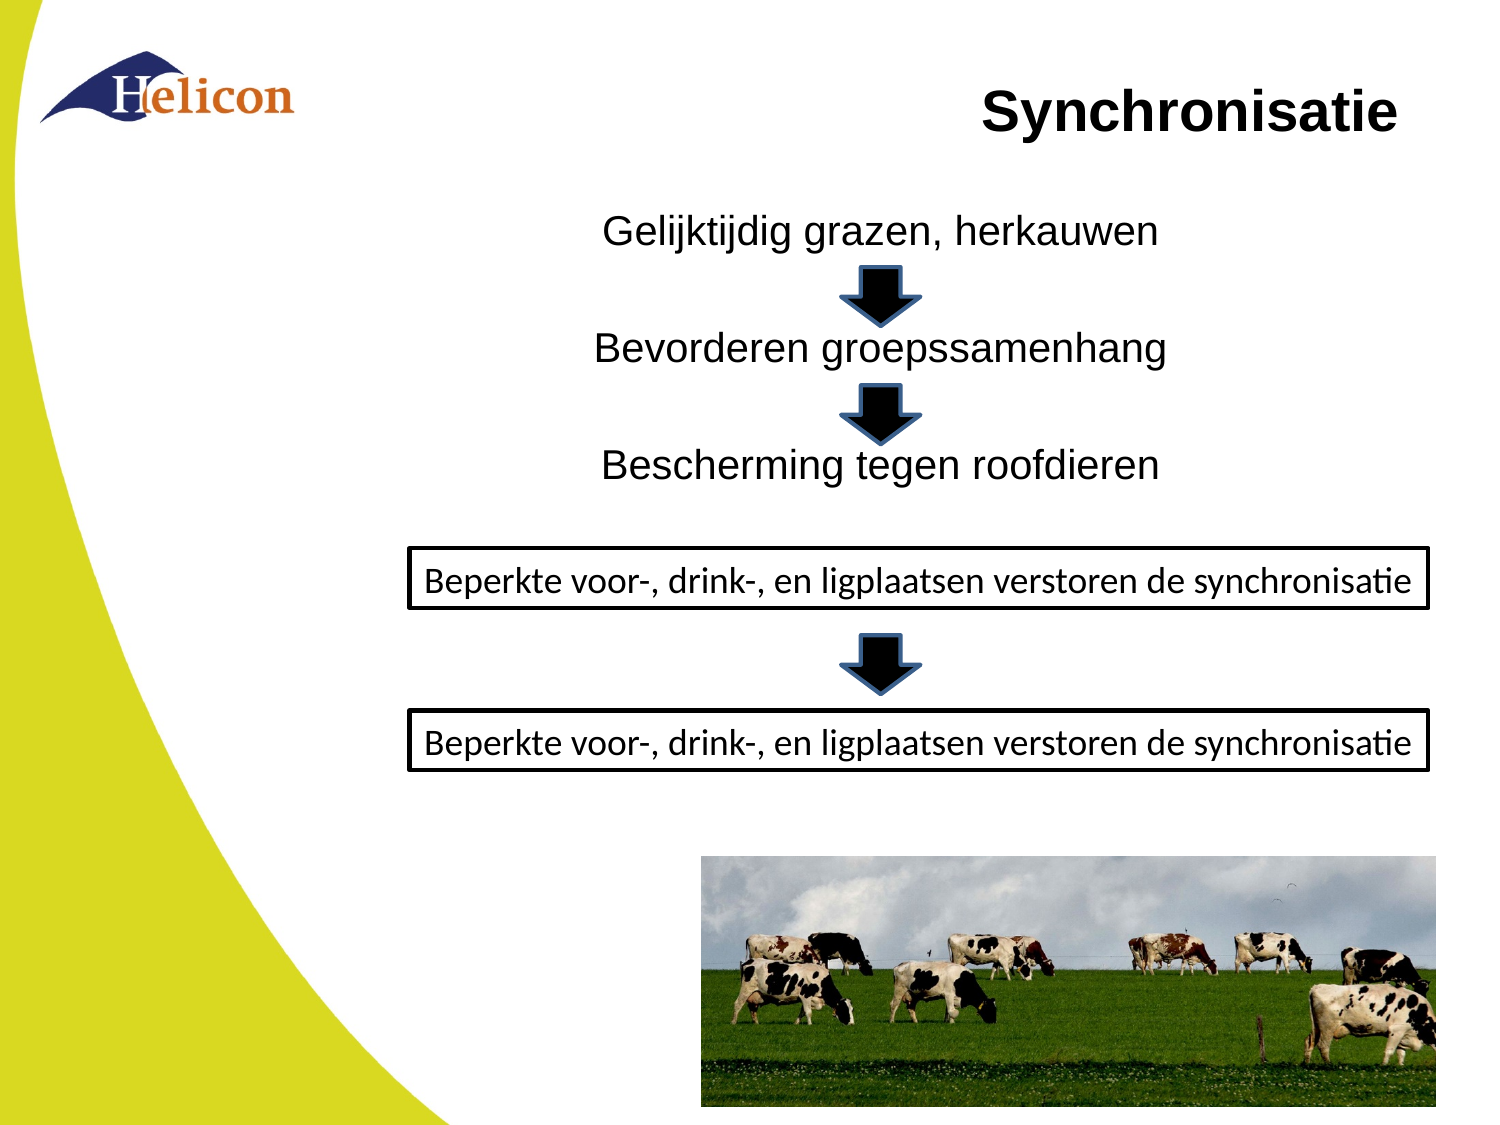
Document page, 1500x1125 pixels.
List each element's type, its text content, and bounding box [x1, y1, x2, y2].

text_box [839, 383, 923, 447]
picture [0, 0, 1500, 1125]
text_box [839, 633, 923, 696]
text_box Beperkte voor-, drink-, en ligplaatsen verstoren de synchronisatie [409, 710, 1429, 771]
text_box [839, 265, 923, 328]
title Synchronisatie [324, 54, 1415, 161]
list Gelijktijdig grazen, herkauwen Bevorderen groepssamenhang Bescherming tegen roofdieren [336, 196, 1425, 1005]
text_box Beperkte voor-, drink-, en ligplaatsen verstoren de synchronisatie [409, 548, 1429, 608]
